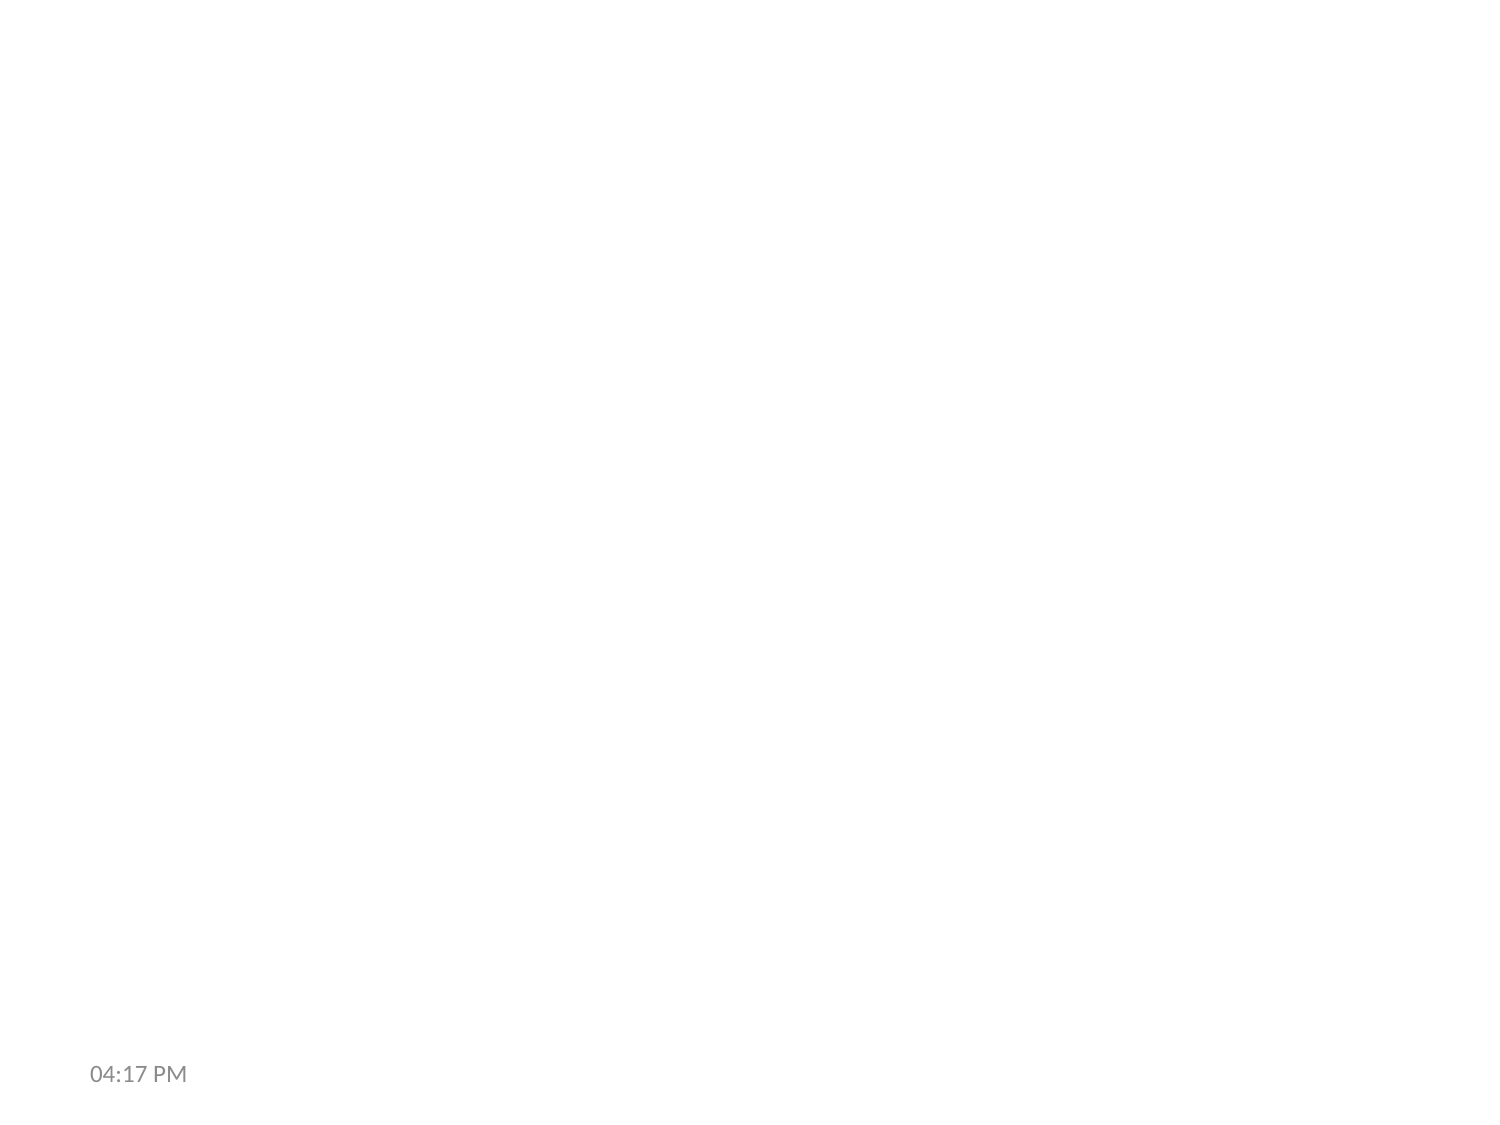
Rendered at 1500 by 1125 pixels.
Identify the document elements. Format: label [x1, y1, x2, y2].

slide_number [75, 1042, 425, 1103]
